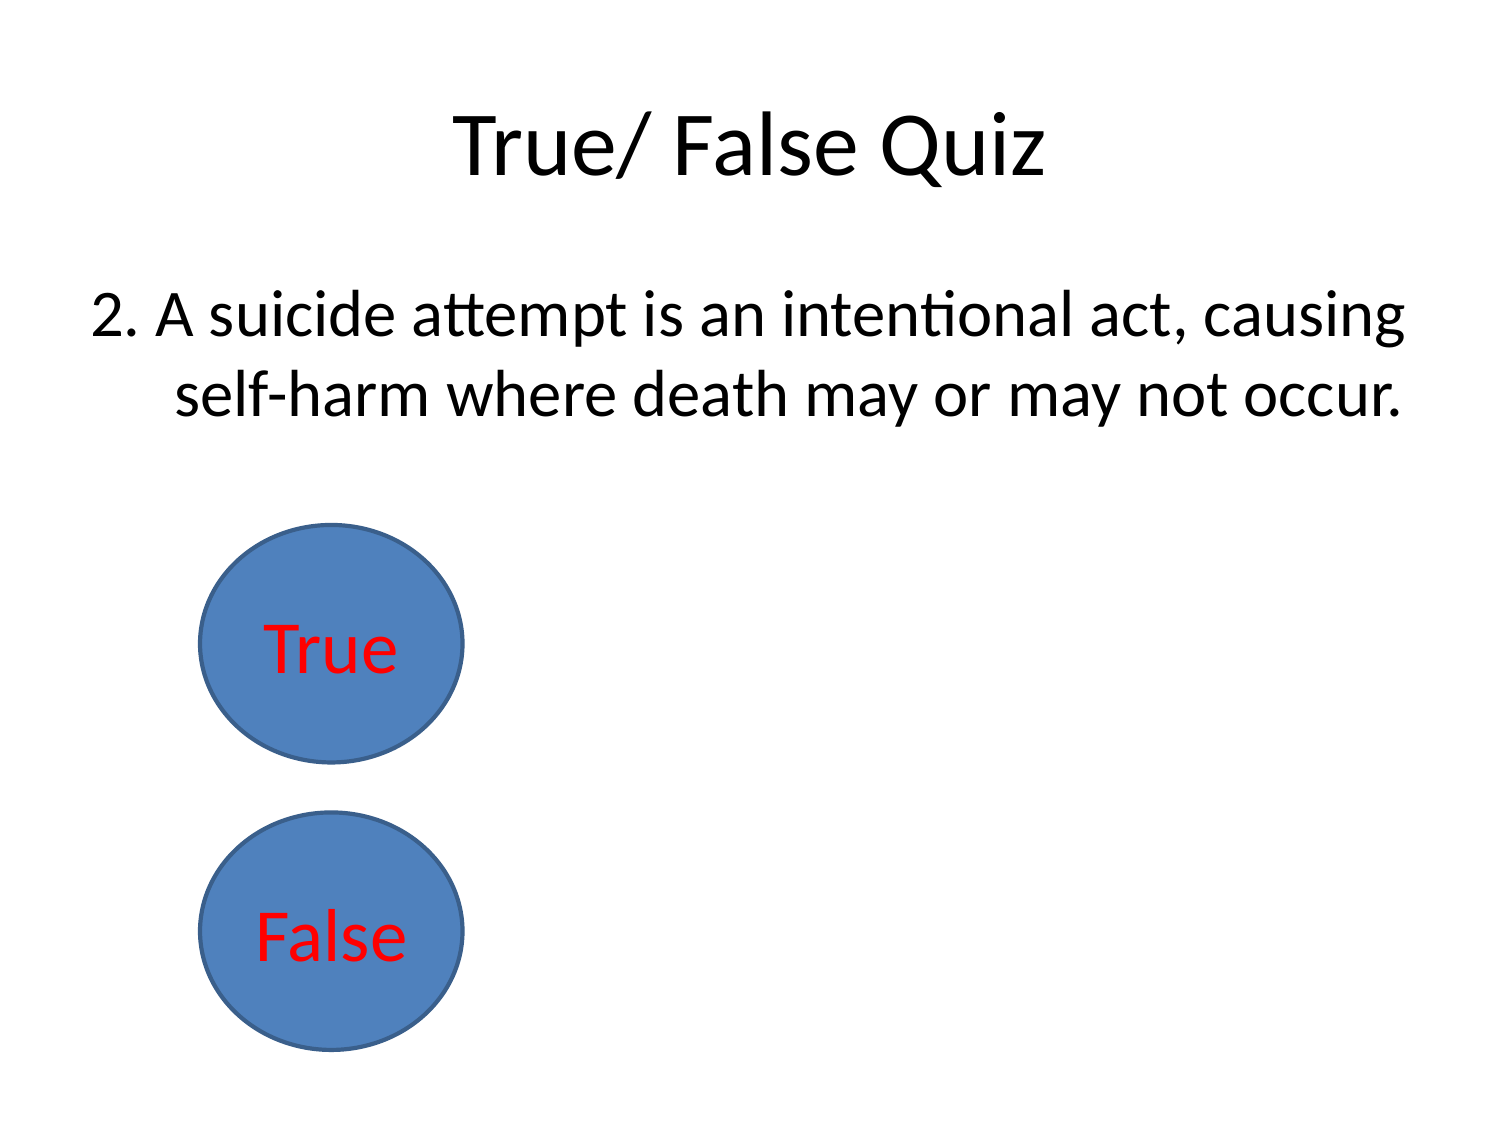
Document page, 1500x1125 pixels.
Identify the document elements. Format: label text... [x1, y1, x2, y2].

text_box True [197, 522, 465, 765]
text_box False [197, 810, 465, 1053]
list 2. A suicide attempt is an intentional act, causing self-harm where death may or may not occur. [75, 262, 1425, 1005]
title True/ False Quiz [75, 45, 1425, 233]
